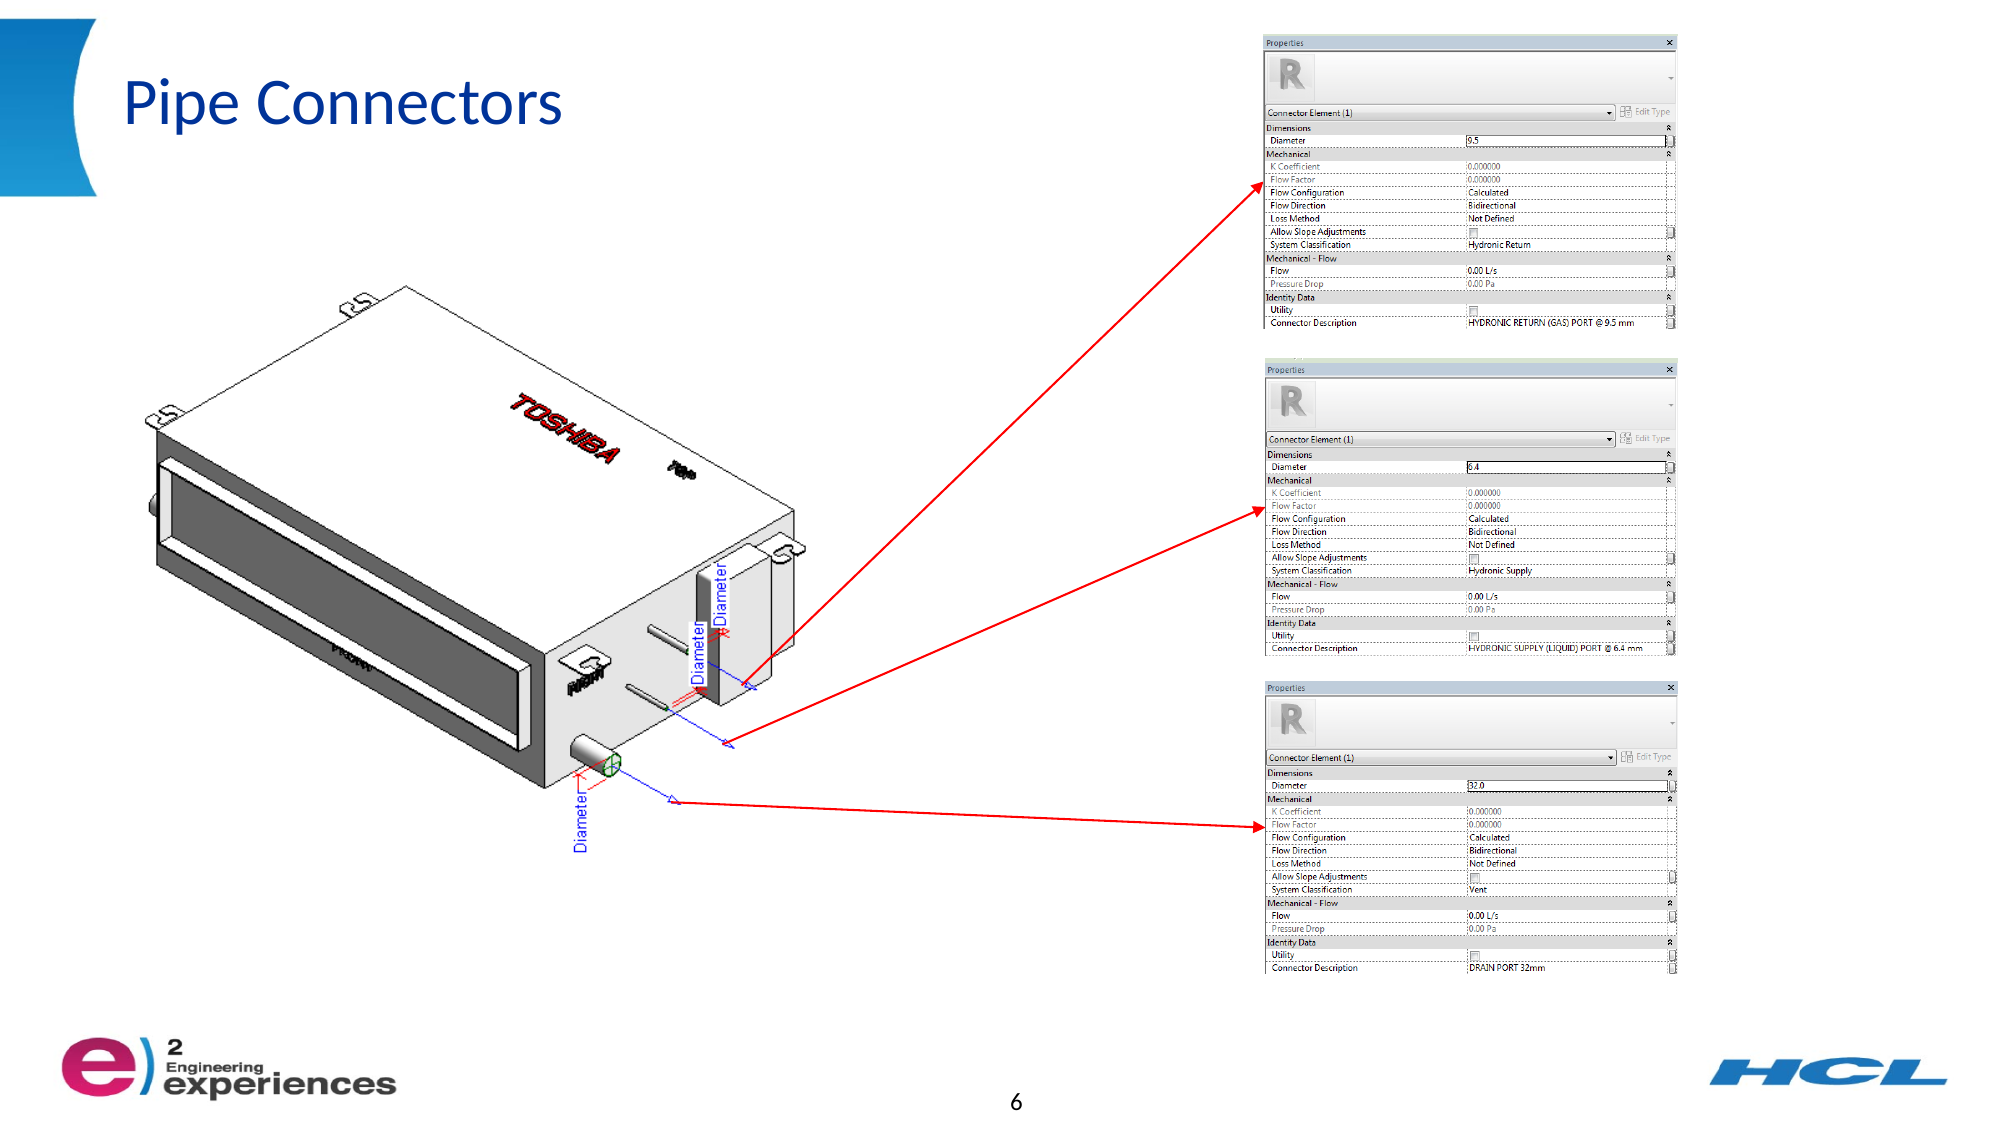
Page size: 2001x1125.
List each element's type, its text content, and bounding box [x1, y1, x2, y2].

text_box Pipe Connectors [108, 50, 606, 146]
picture [0, 0, 2000, 1125]
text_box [722, 506, 1266, 745]
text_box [670, 801, 1260, 828]
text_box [741, 181, 1264, 505]
